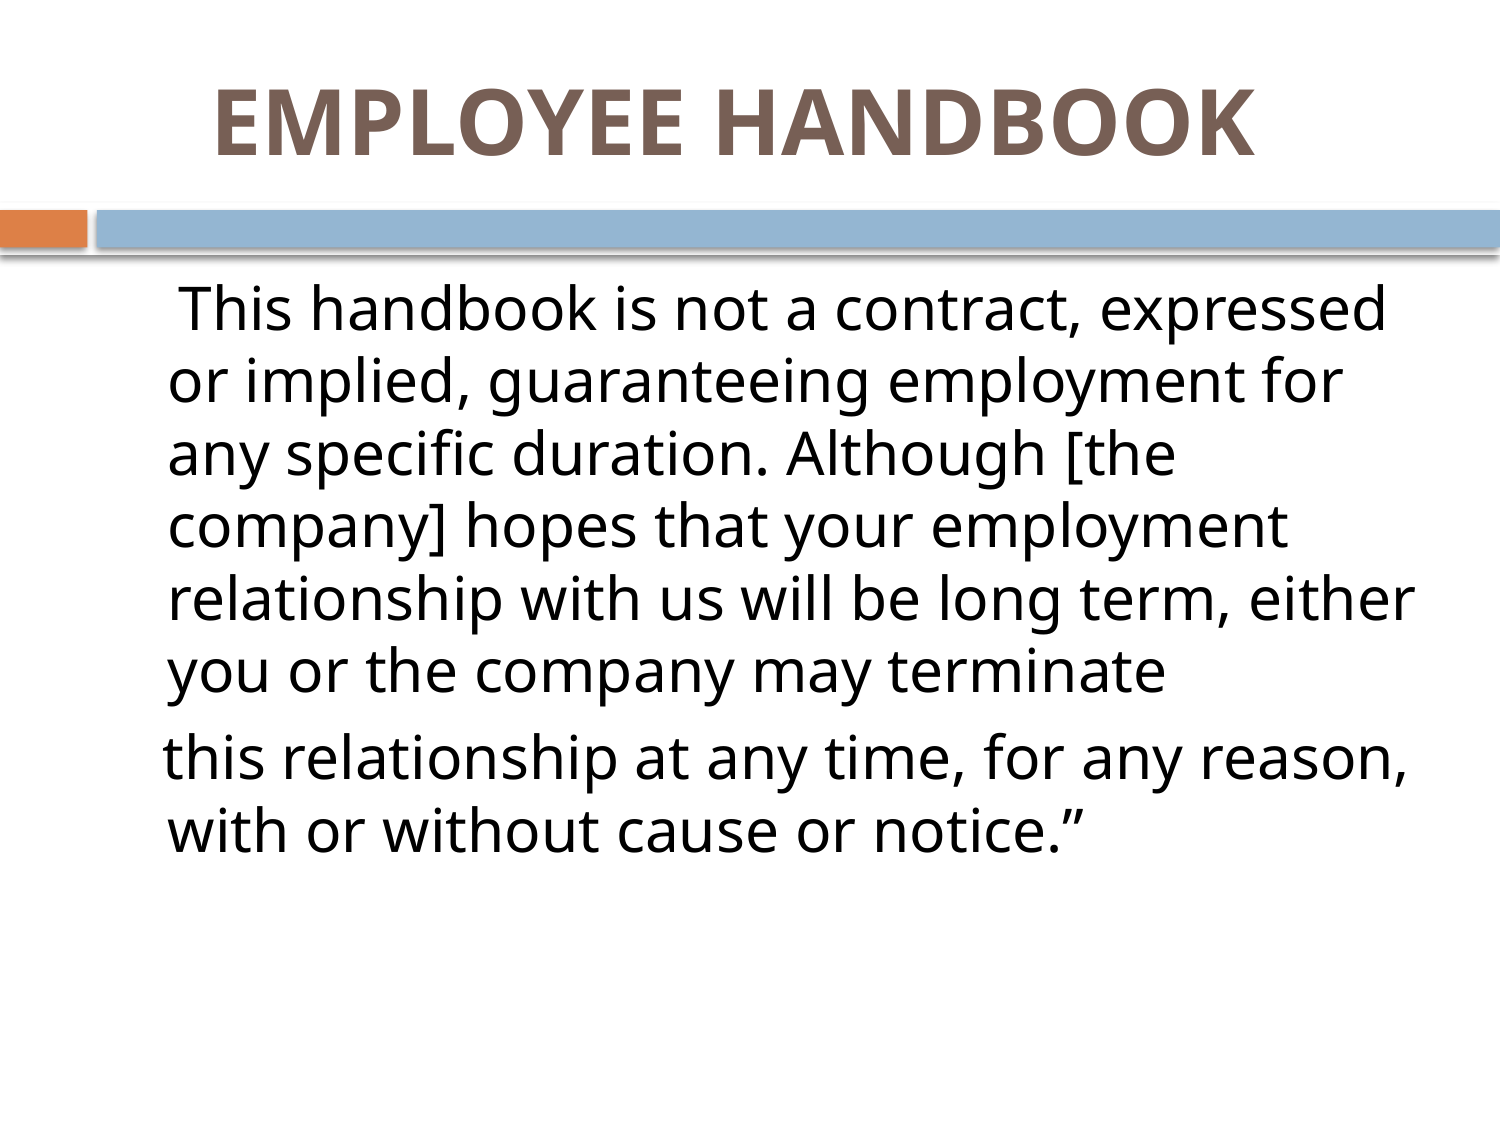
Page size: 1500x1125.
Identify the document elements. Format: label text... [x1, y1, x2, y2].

title EMPLOYEE HANDBOOK [100, 37, 1438, 200]
list This handbook is not a contract, expressed or implied, guaranteeing employment for any specific duration. Although [the company] hopes that your employment relationship with us will be long term, either you or the company may terminate this relationship at any time, for any reason, with or without cause or notice.” [100, 262, 1438, 1000]
